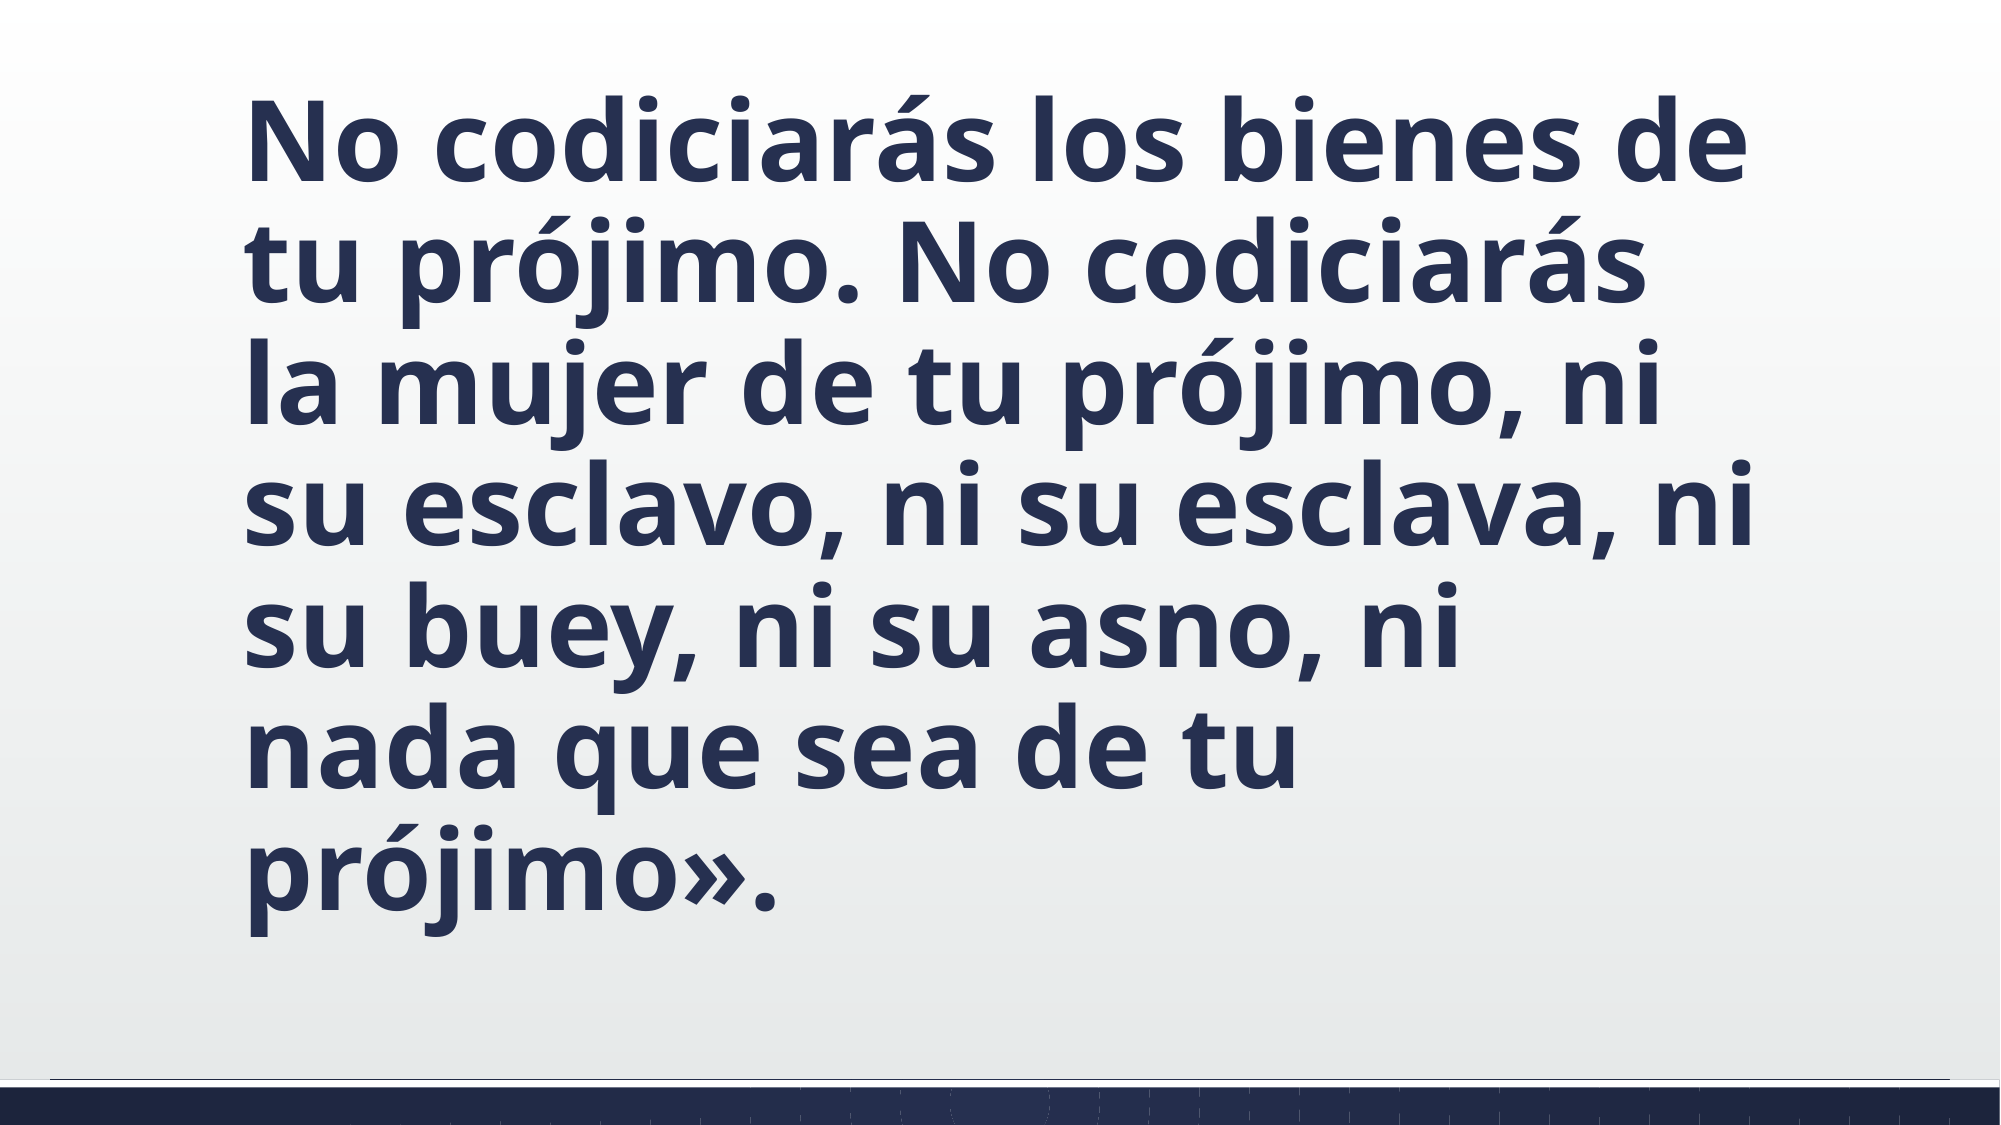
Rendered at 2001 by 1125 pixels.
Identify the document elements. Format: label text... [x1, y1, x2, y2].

list No codiciarás los bienes de tu prójimo. No codiciarás la mujer de tu prójimo, ni su esclavo, ni su esclava, ni su buey, ni su asno, ni nada que sea de tu prójimo». [219, 76, 1780, 990]
